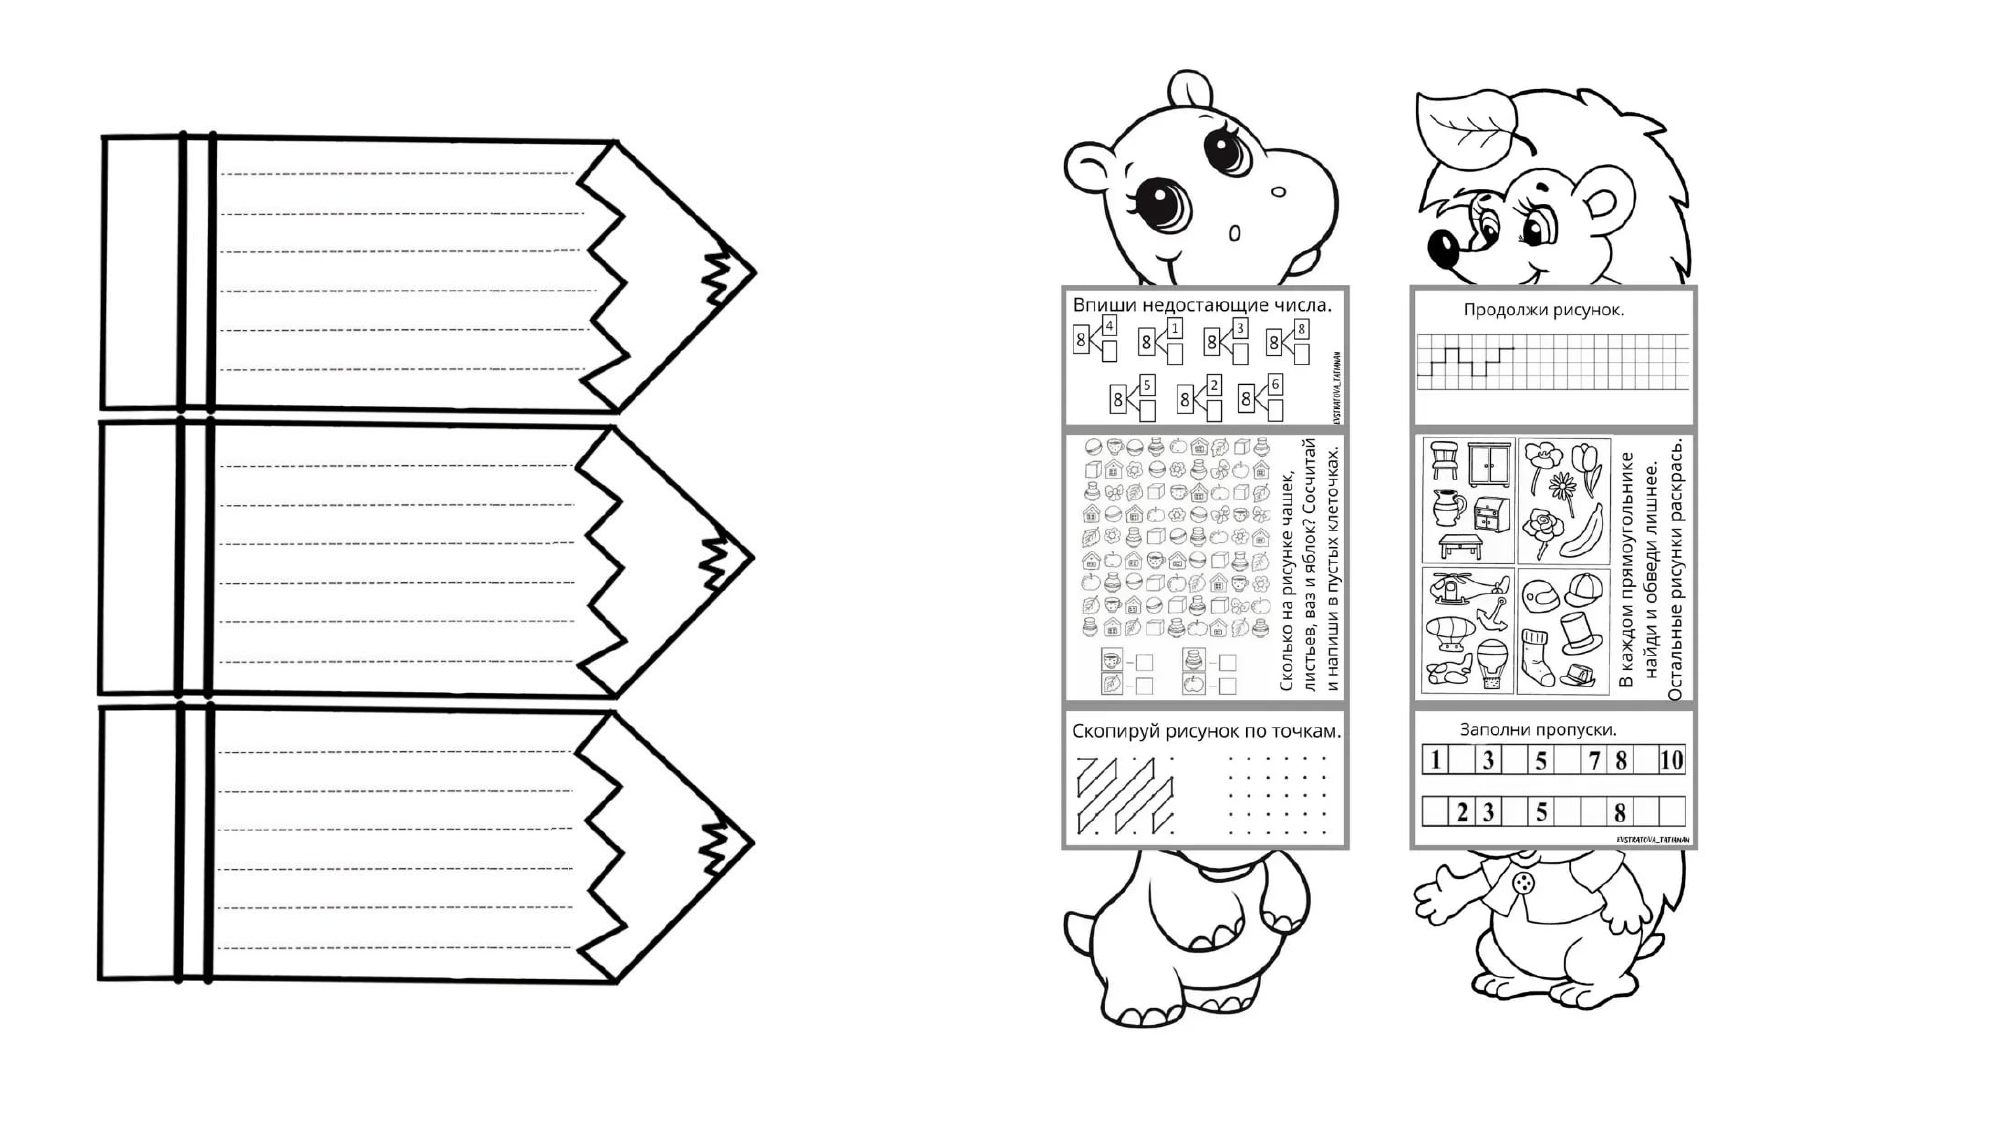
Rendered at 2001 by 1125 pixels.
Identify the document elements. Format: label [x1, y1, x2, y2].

picture [887, 54, 1872, 1039]
picture [82, 111, 770, 1071]
